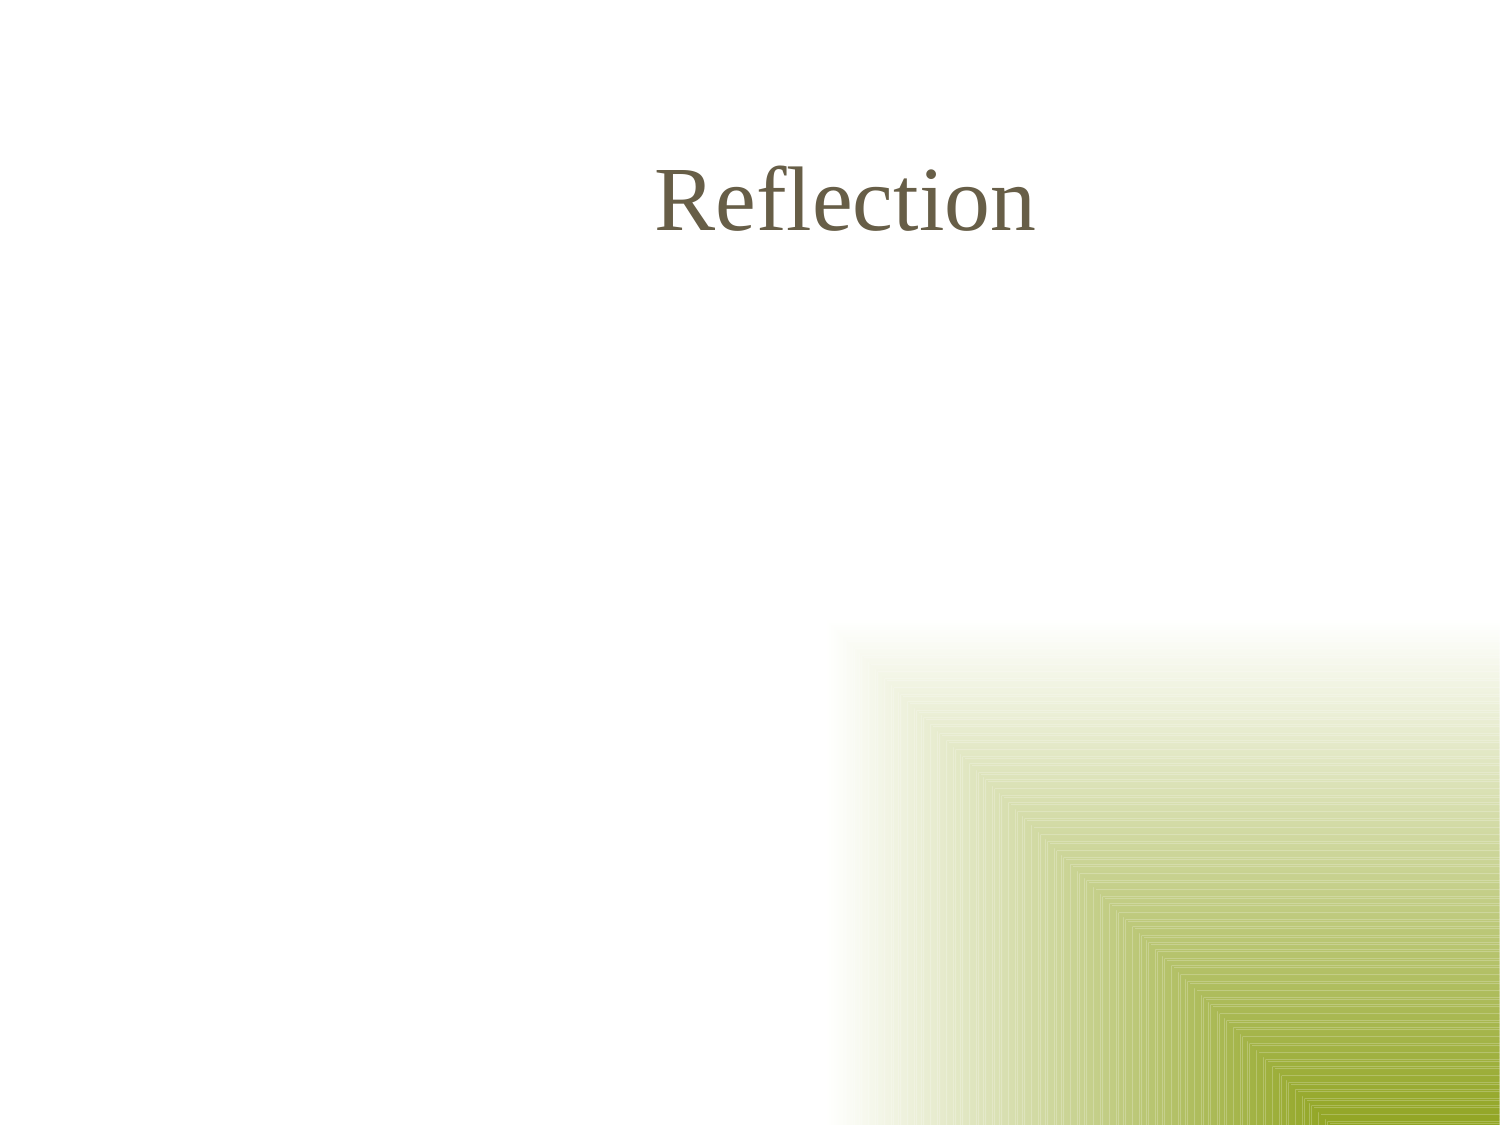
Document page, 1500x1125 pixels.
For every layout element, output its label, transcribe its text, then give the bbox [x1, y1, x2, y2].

title Reflection [208, 99, 1484, 288]
